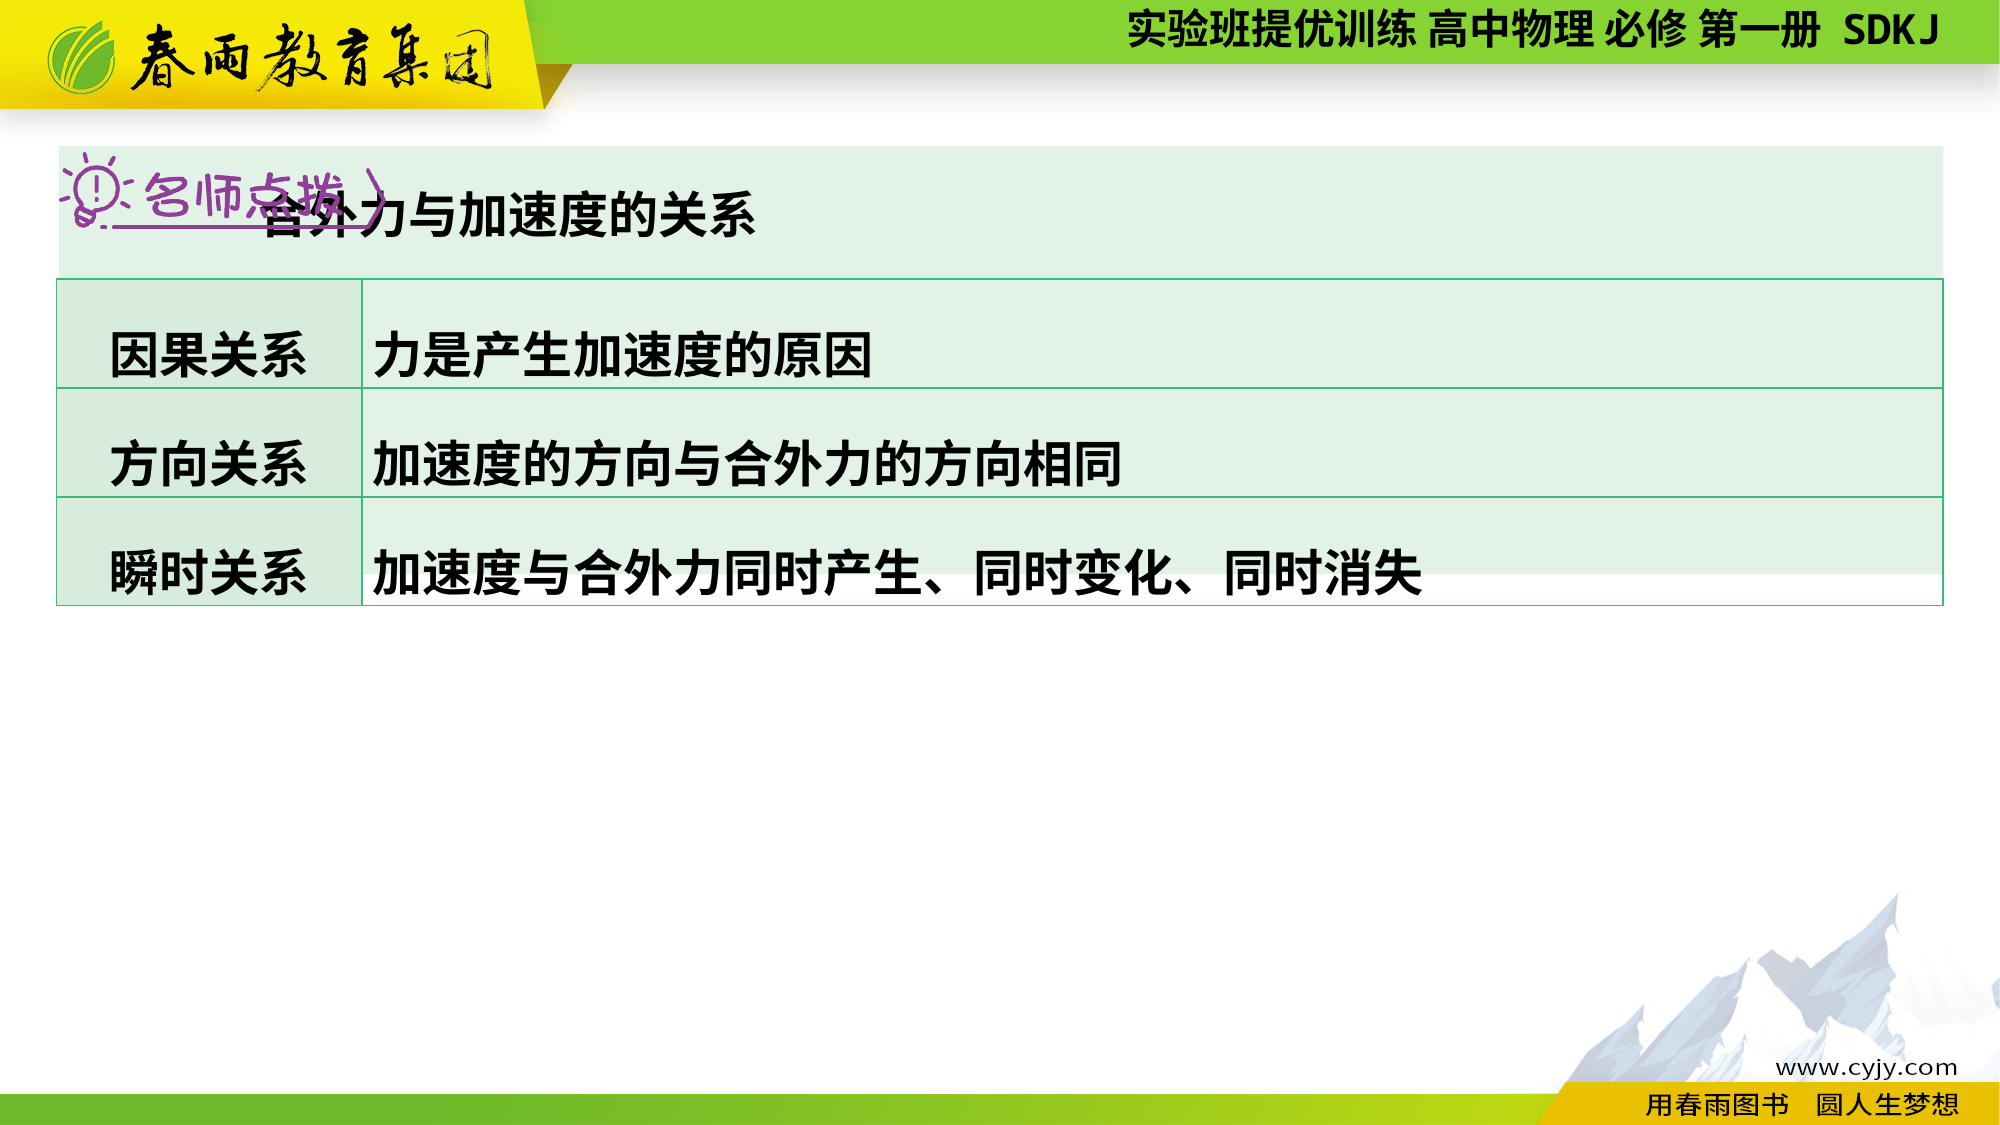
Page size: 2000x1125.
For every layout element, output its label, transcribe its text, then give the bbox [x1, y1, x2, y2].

table_cell 方向关系 [57, 389, 361, 496]
list 合外力与加速度的关系 [59, 146, 1944, 278]
table_cell 加速度与合外力同时产生、同时变化、同时消失 [363, 498, 1942, 605]
table_header 力是产生加速度的原因 [363, 280, 1942, 387]
table_cell 加速度的方向与合外力的方向相同 [363, 389, 1942, 496]
table_cell 瞬时关系 [57, 498, 361, 605]
table_header 因果关系 [57, 280, 361, 387]
picture [0, 0, 2000, 1125]
